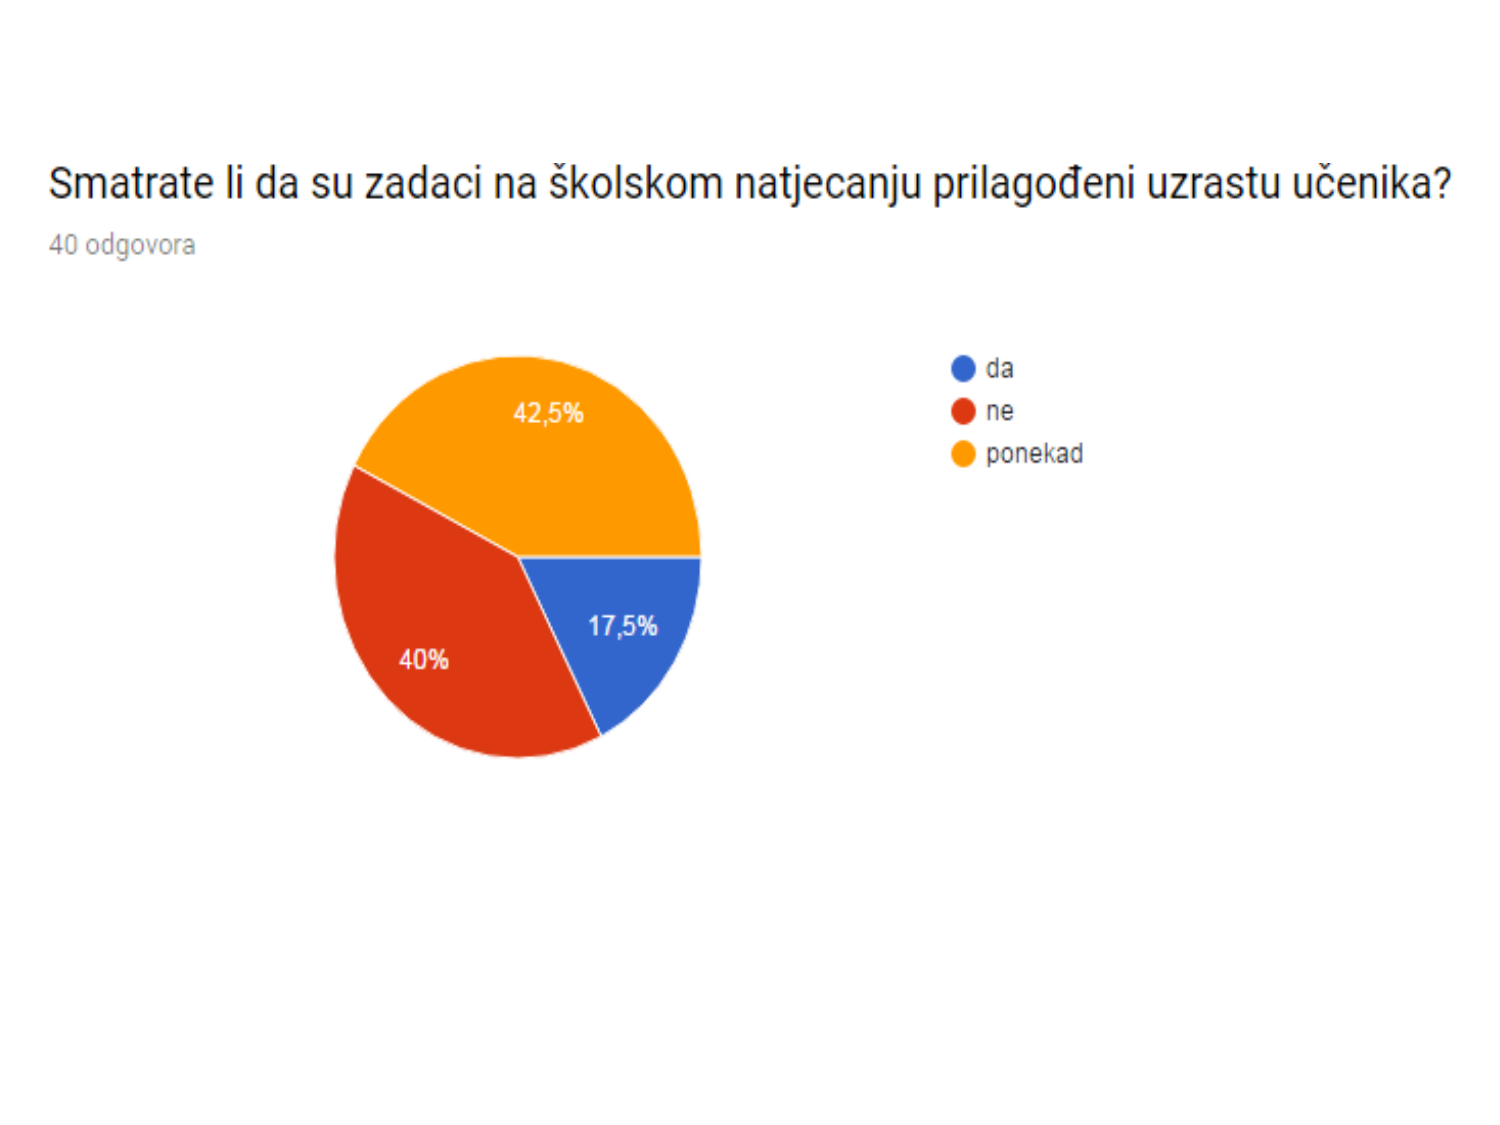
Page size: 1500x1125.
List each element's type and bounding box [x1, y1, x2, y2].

list [46, 163, 1466, 766]
